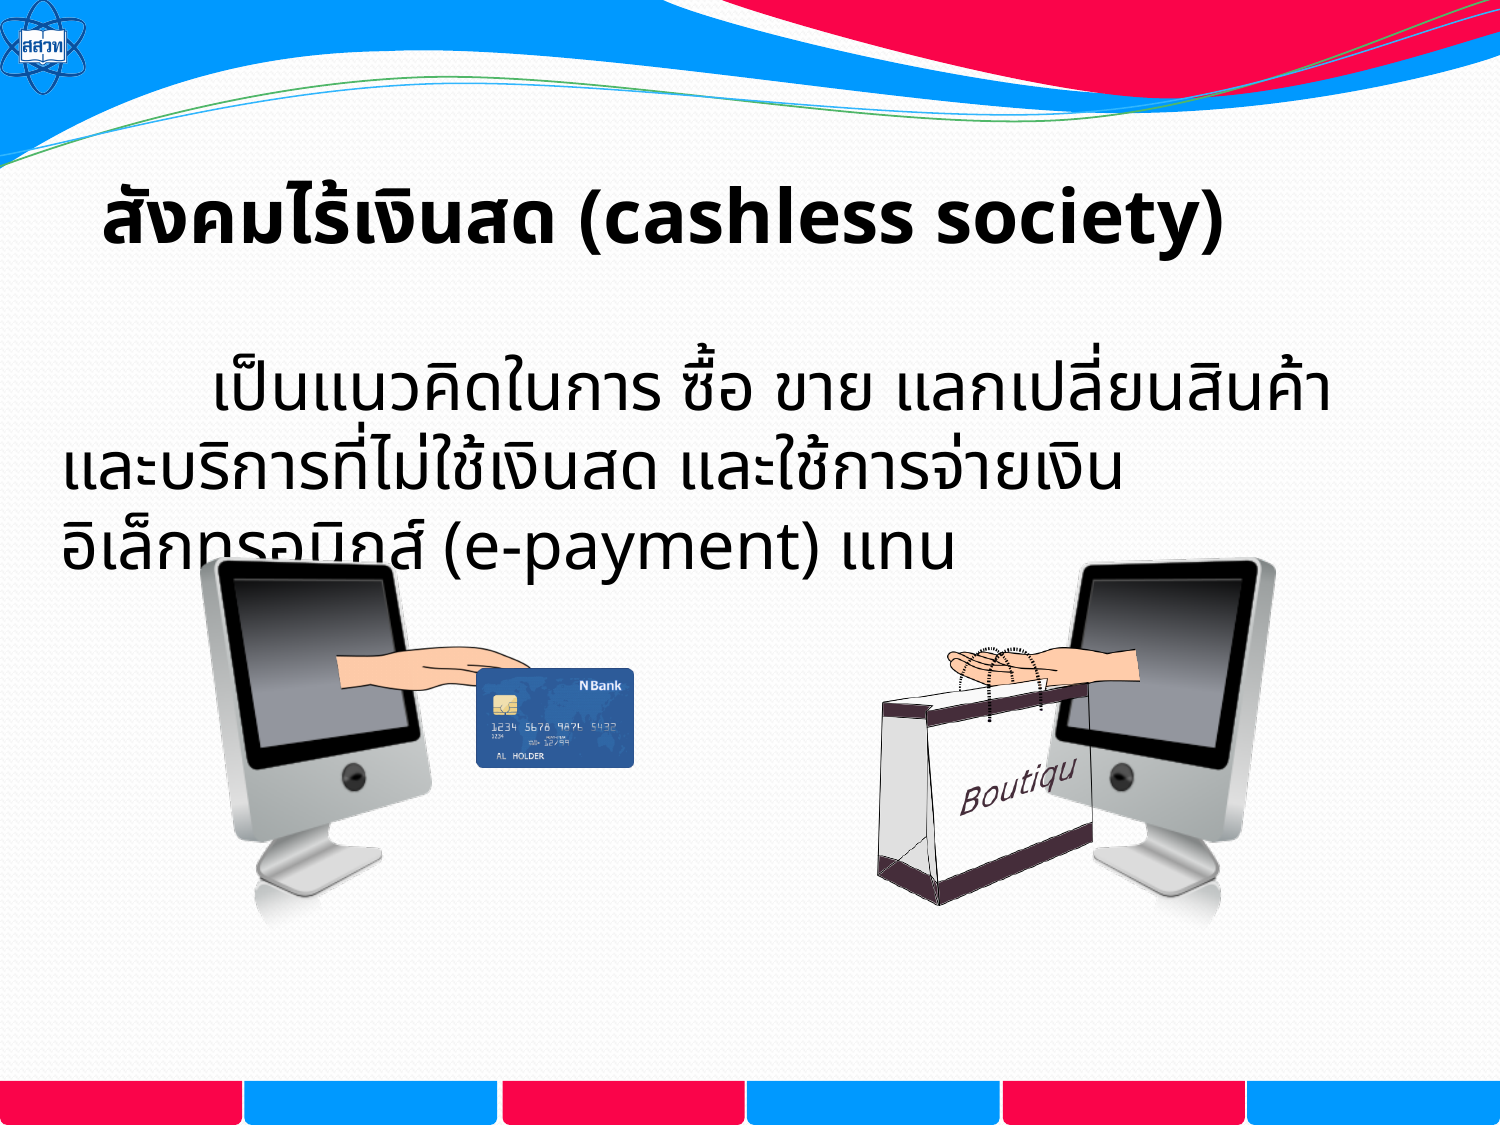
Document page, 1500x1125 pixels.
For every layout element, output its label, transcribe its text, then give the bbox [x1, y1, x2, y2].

text_box สังคมไร้เงินสด (cashless society) [95, 144, 1329, 265]
picture [877, 557, 1276, 941]
picture [0, 0, 86, 95]
picture [199, 557, 634, 941]
text_box เป็นแนวคิดในการ ซื้อ ขาย แลกเปลี่ยนสินค้าและบริการที่ไม่ใช้เงินสด และใช้การจ่ายเงินอิเล็กทรอนิกส์ (e-payment) แทน [49, 338, 1409, 589]
